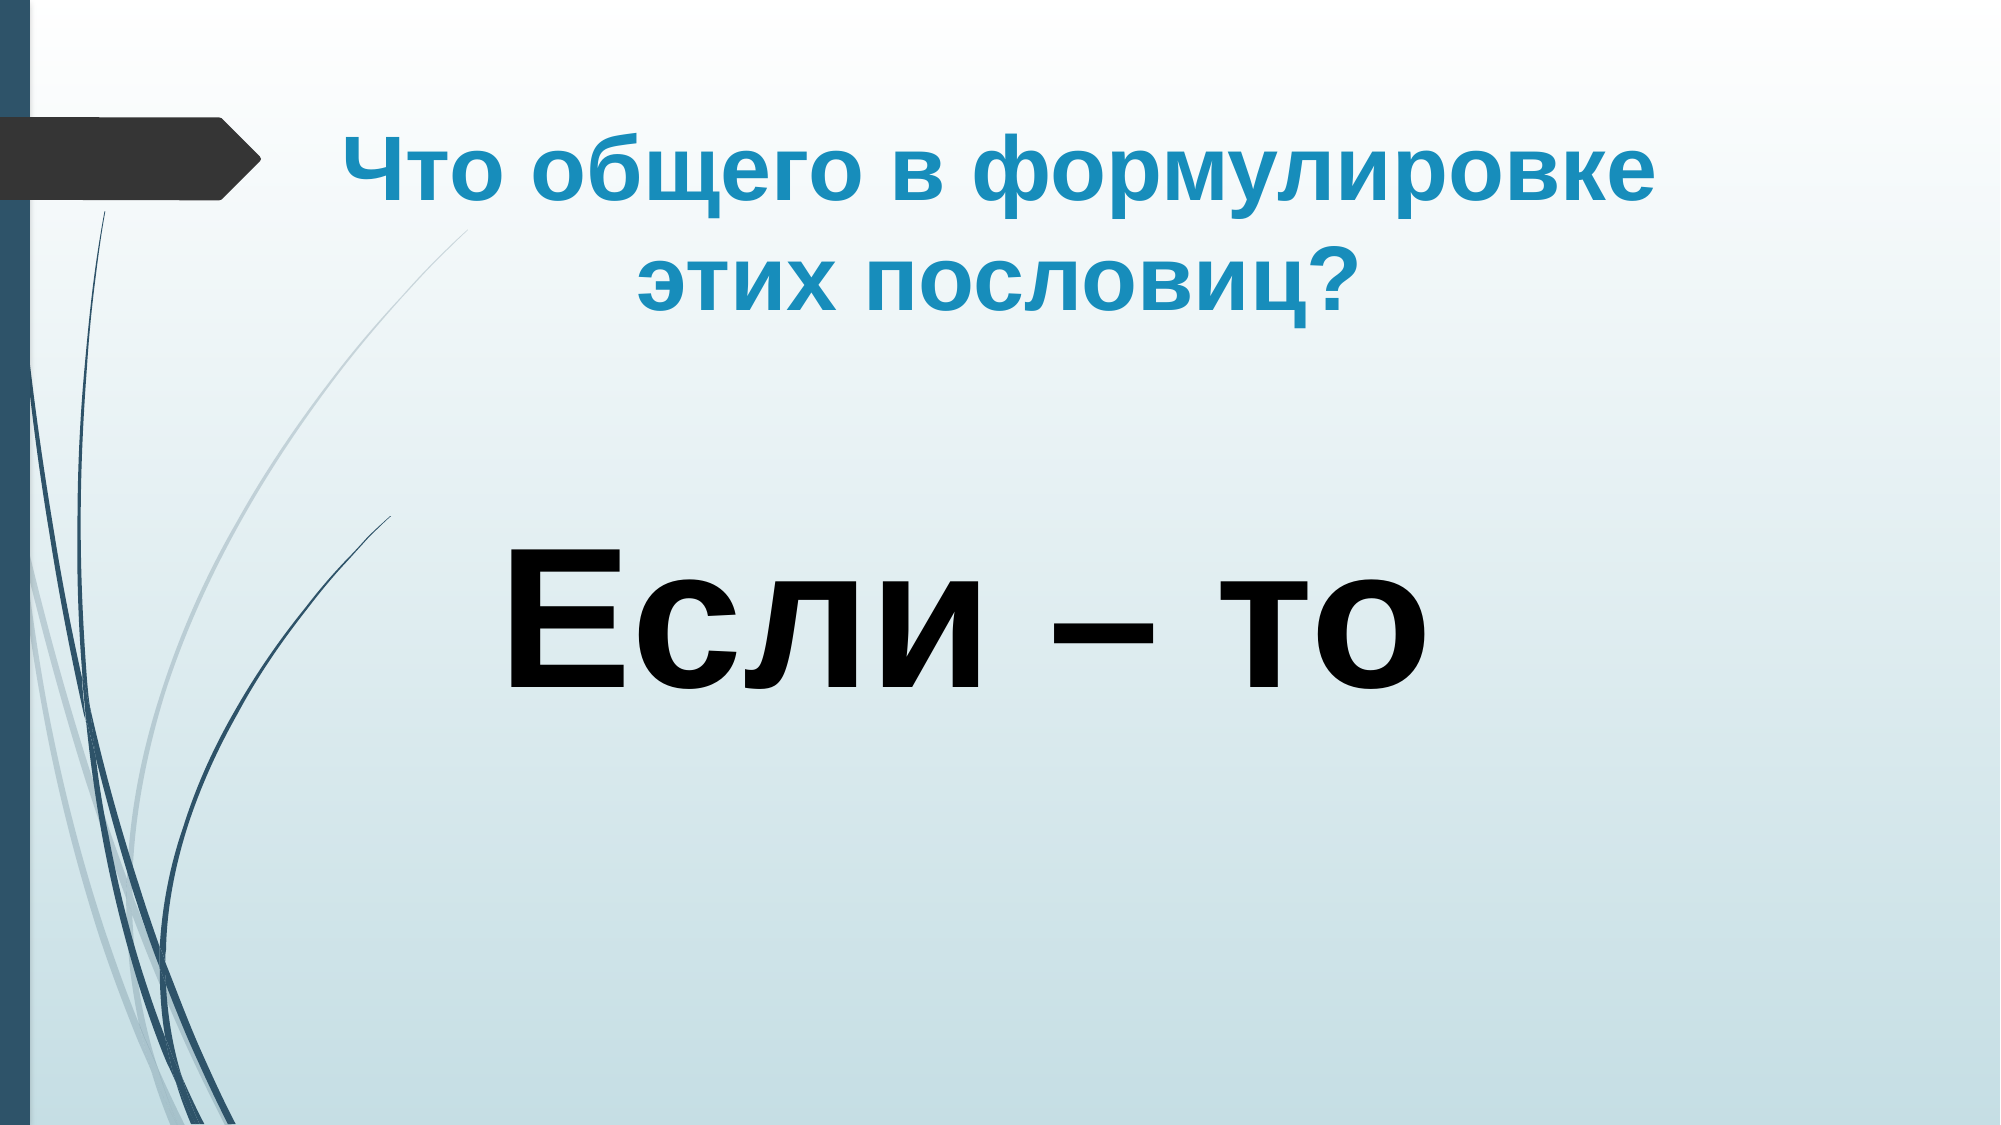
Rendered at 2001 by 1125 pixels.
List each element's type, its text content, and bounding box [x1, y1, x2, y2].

text_box Если – то [478, 479, 1453, 738]
list Что общего в формулировке этих пословиц? [324, 101, 1675, 362]
